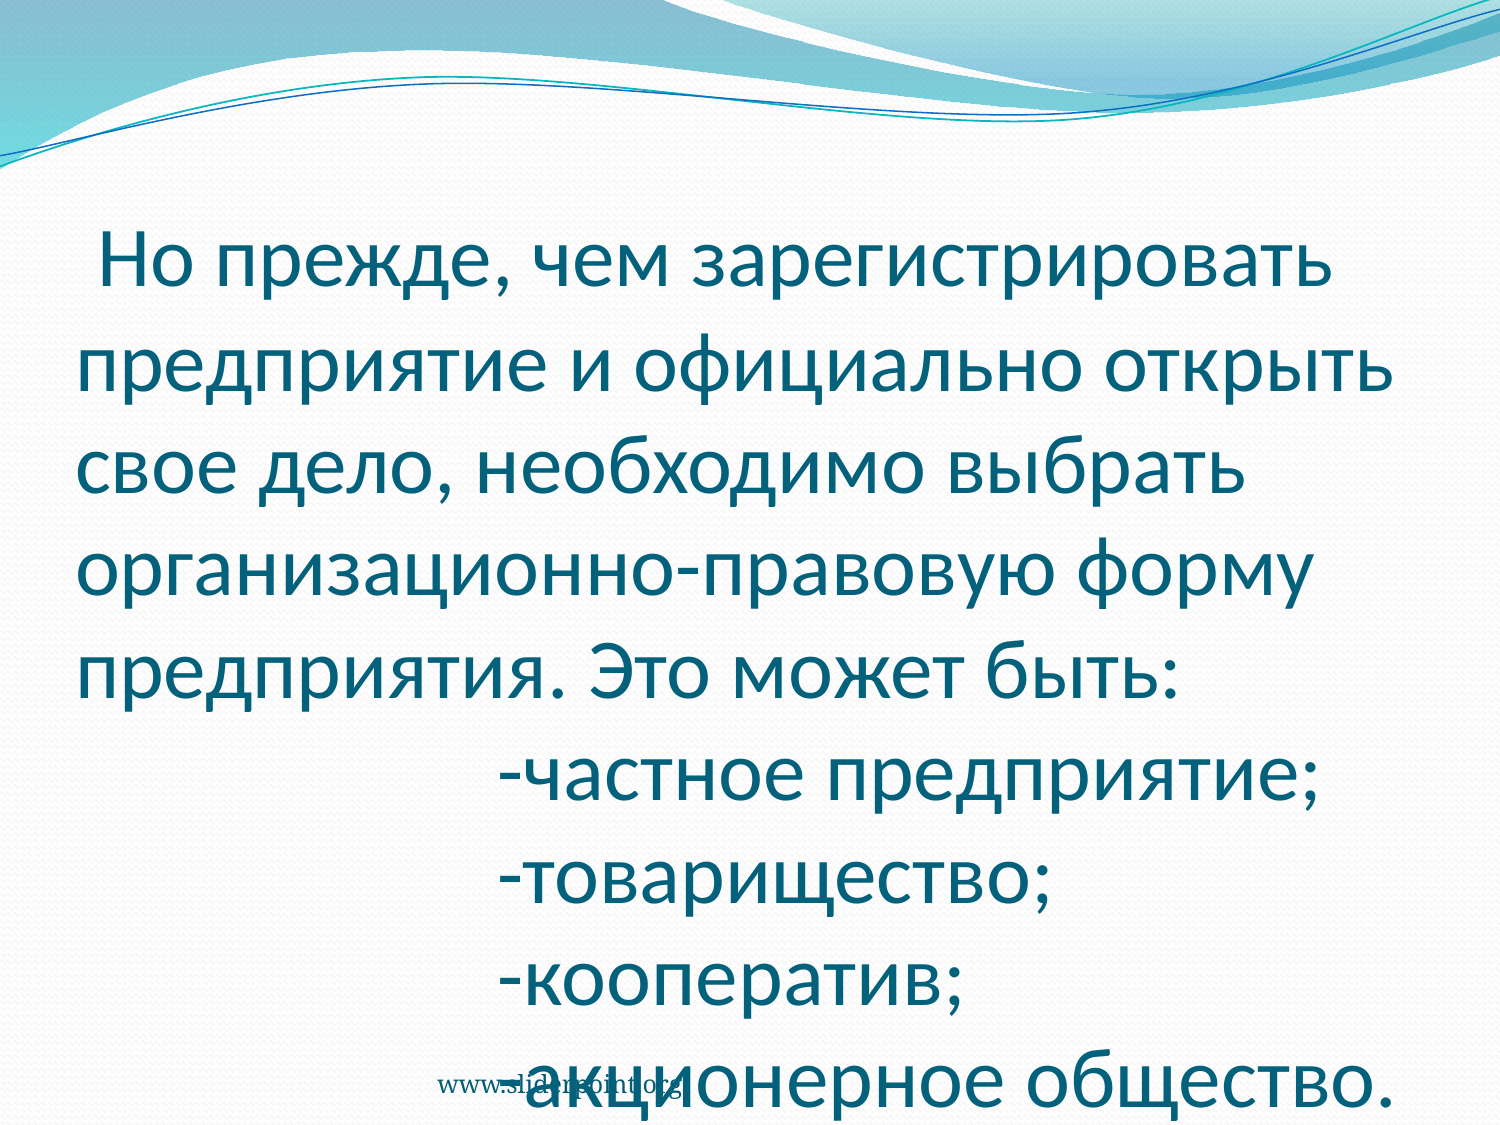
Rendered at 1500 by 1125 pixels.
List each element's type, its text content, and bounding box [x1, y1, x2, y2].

footer www.sliderpoint.org [437, 1042, 988, 1103]
title Но прежде, чем зарегистрировать предприятие и официально открыть свое дело, необходимо выбрать организационно-правовую форму предприятия. Это может быть: -частное предприятие; -товарищество; -кооператив; -акционерное общество. [75, 45, 1425, 1125]
